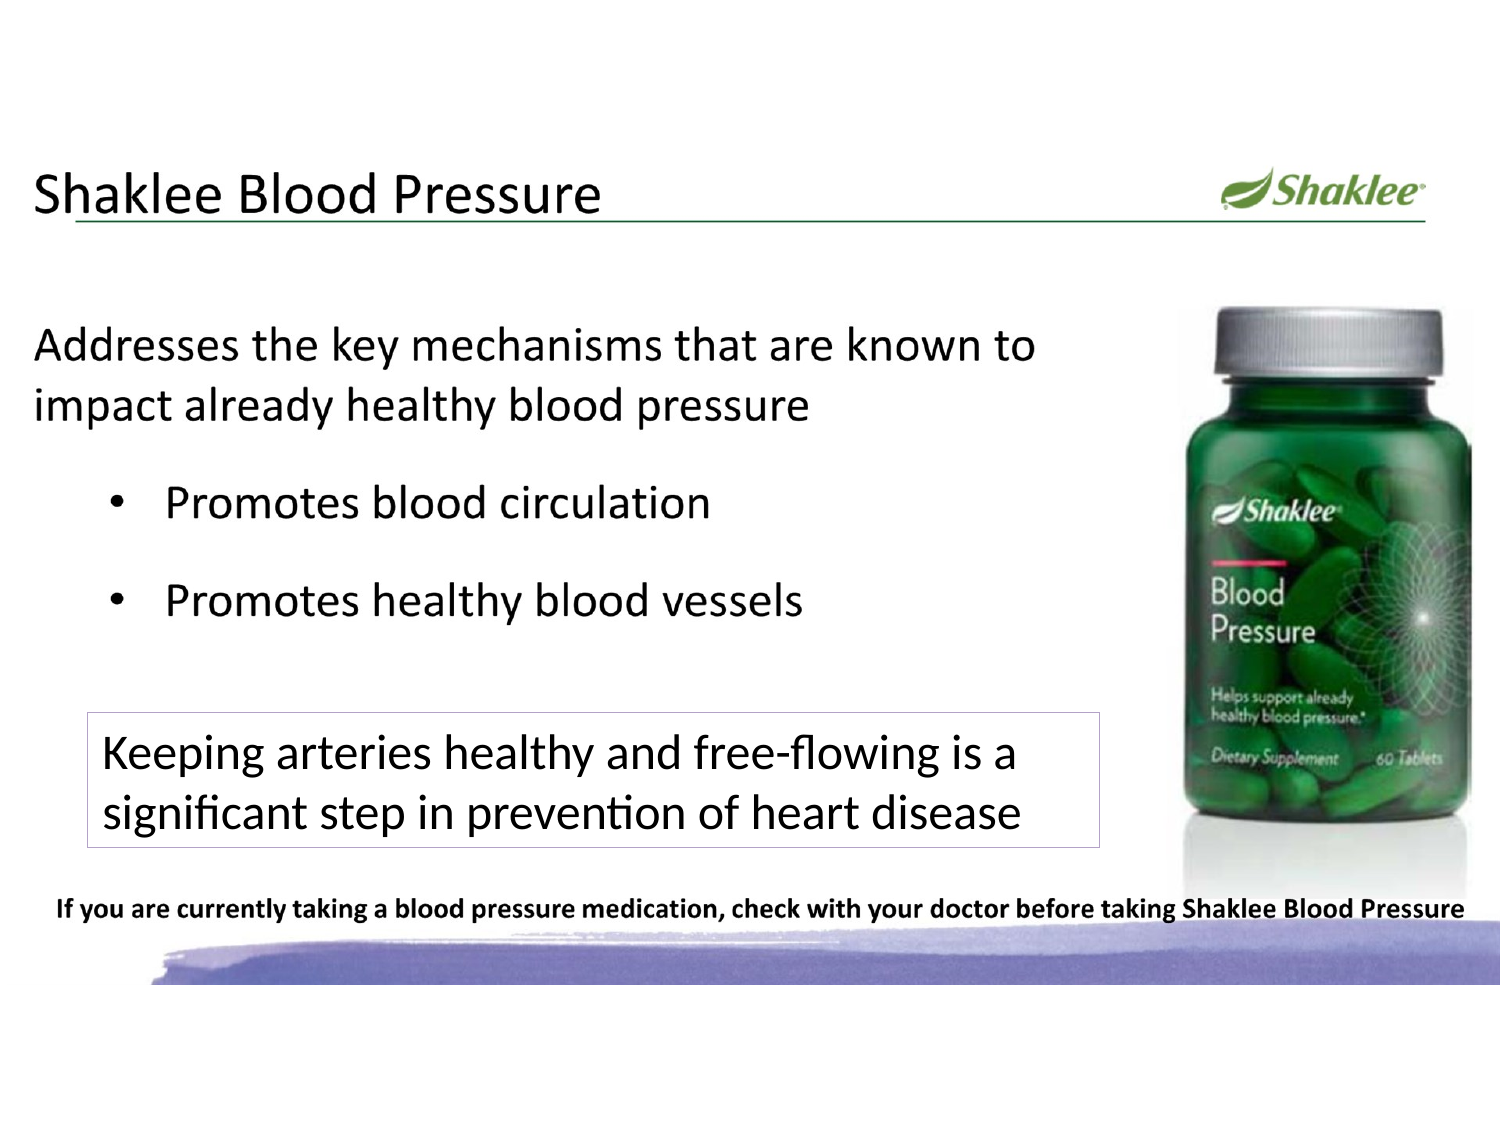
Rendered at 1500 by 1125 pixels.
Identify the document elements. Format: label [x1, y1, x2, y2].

picture [0, 140, 1500, 985]
